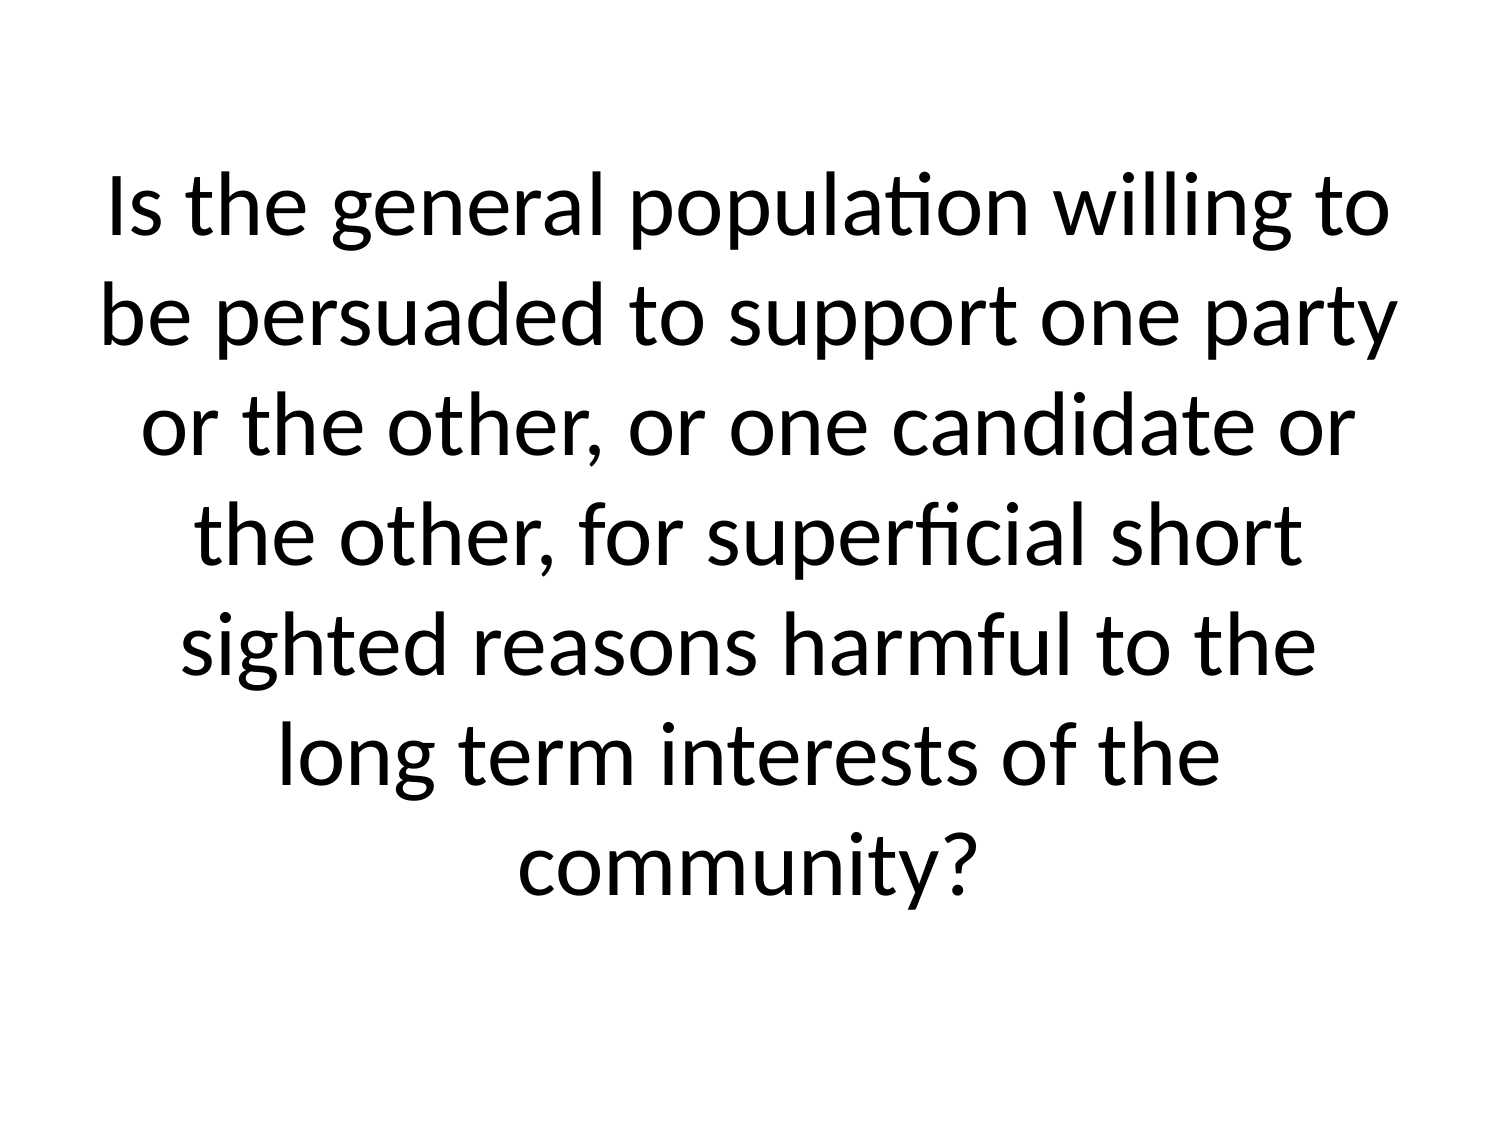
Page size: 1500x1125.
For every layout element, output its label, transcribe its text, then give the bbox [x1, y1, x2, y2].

title Is the general population willing to be persuaded to support one party or the other, or one candidate or the other, for superficial short sighted reasons harmful to the long term interests of the community? [74, 44, 1426, 1013]
